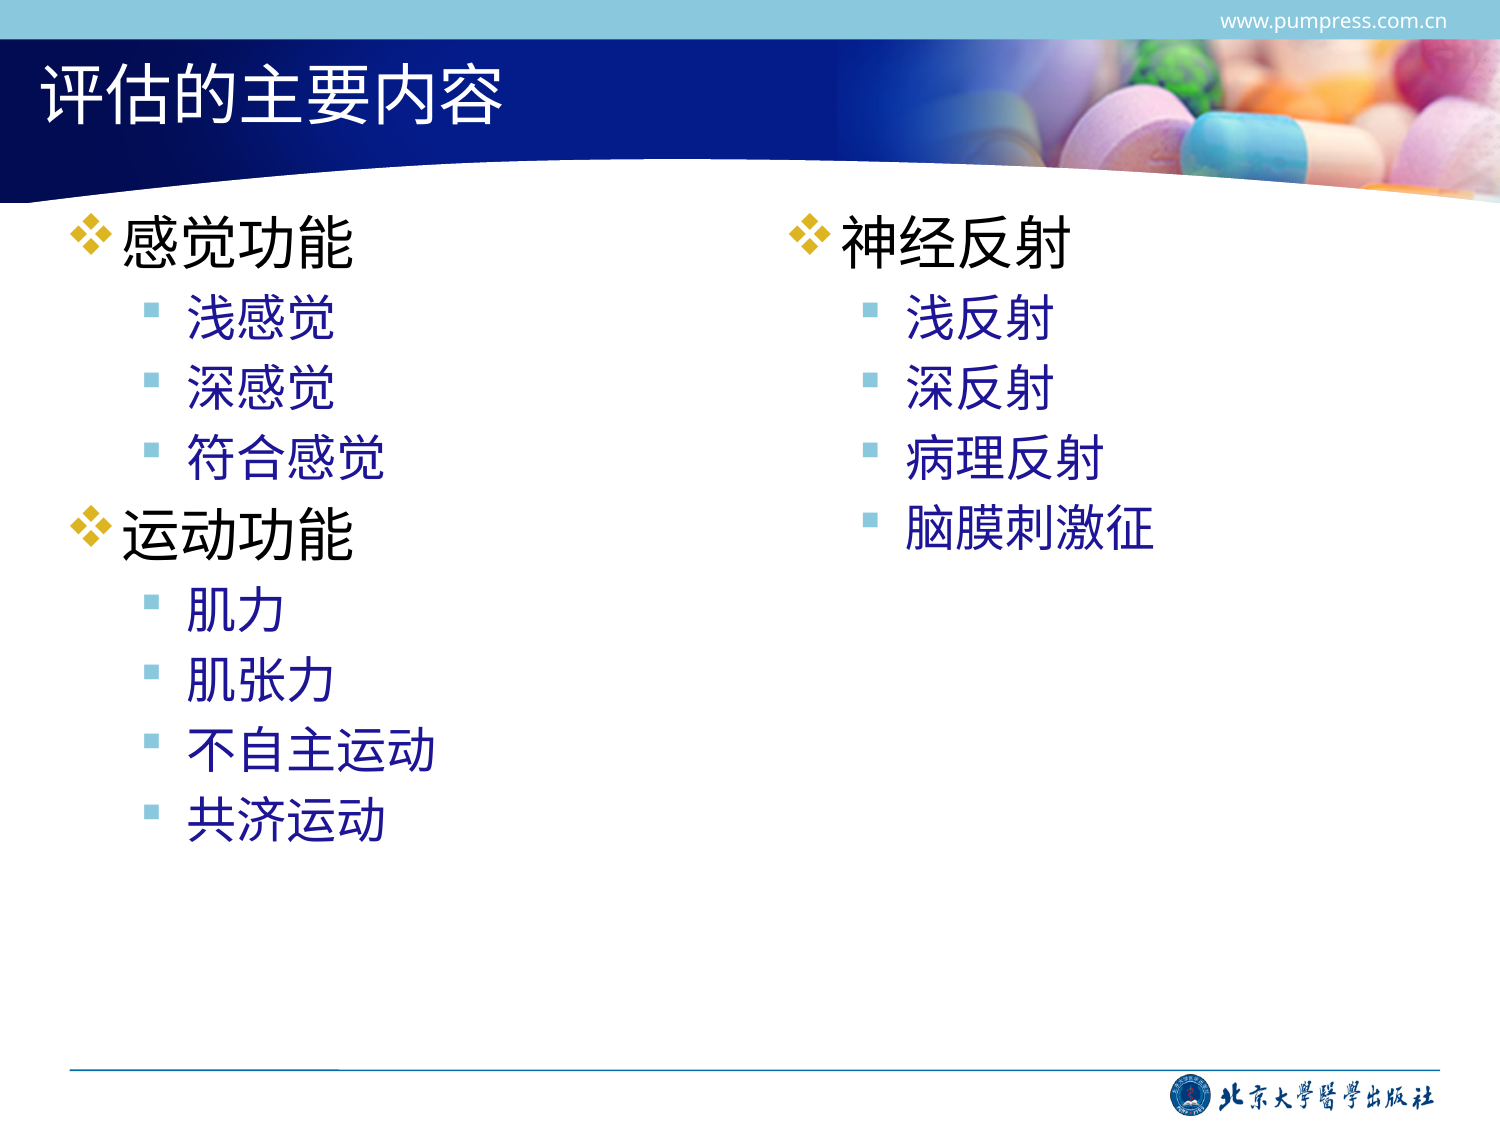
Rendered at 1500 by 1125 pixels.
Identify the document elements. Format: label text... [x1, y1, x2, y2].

list 神经反射 浅反射 深反射 病理反射 脑膜刺激征 [768, 198, 1463, 1026]
title 评估的主要内容 [23, 46, 1349, 140]
picture [1170, 1074, 1436, 1118]
list 感觉功能 浅感觉 深感觉 符合感觉 运动功能 肌力 肌张力 不自主运动 共济运动 [49, 198, 745, 1026]
slide_number www.pumpress.com.cn [1024, 0, 1463, 38]
picture [0, 40, 1500, 203]
